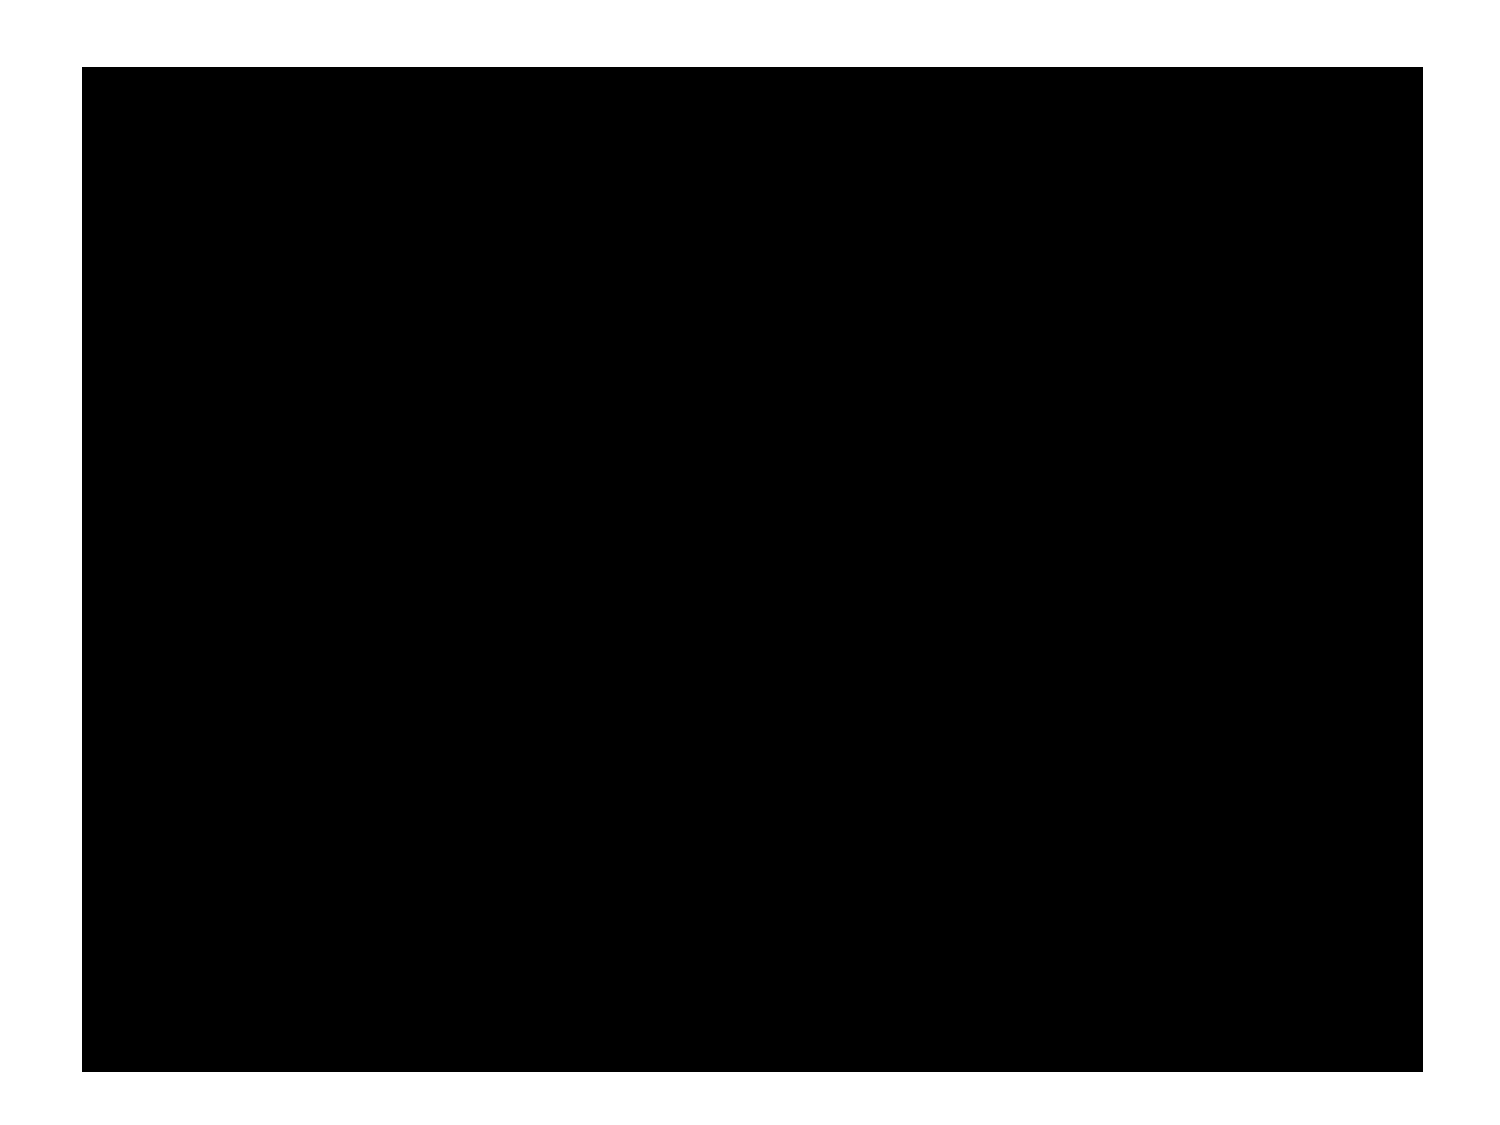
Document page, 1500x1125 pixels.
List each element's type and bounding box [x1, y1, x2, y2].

list [81, 66, 1424, 1073]
